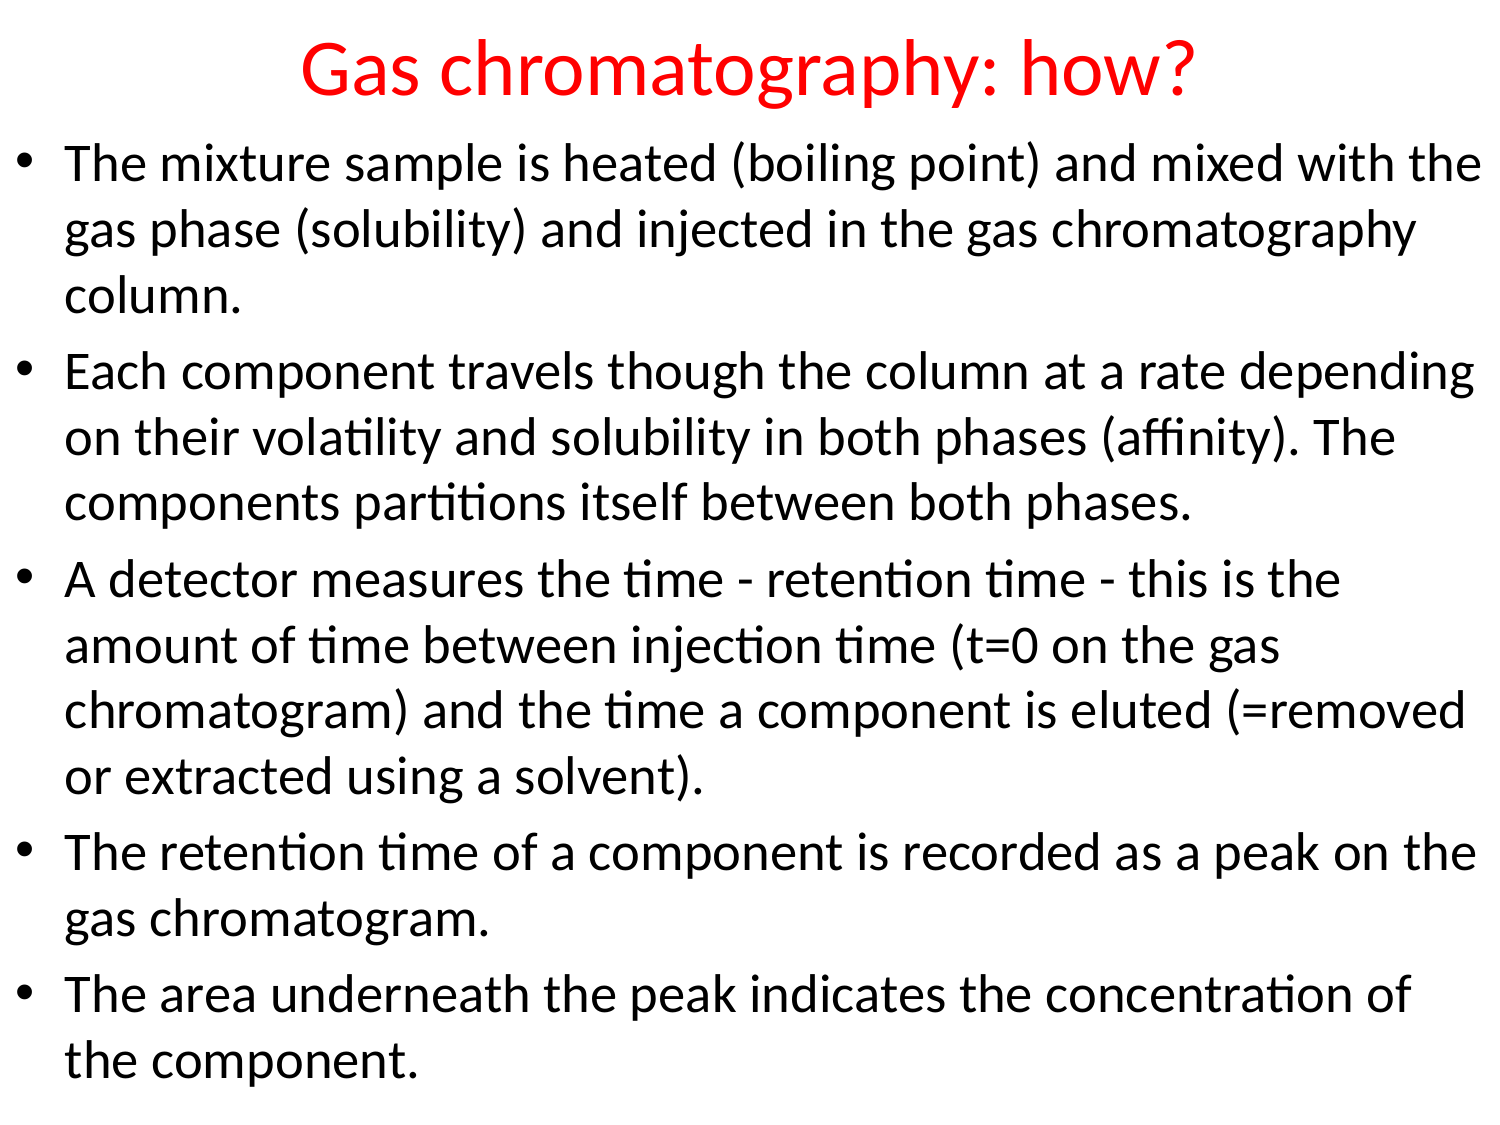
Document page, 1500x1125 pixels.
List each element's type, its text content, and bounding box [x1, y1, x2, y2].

title Gas chromatography: how? [75, 7, 1425, 119]
list The mixture sample is heated (boiling point) and mixed with the gas phase (solubility) and injected in the gas chromatography column. Each component travels though the column at a rate depending on their volatility and solubility in both phases (affinity). The components partitions itself between both phases. A detector measures the time - retention time - this is the amount of time between injection time (t=0 on the gas chromatogram) and the time a component is eluted (=removed or extracted using a solvent). The retention time of a component is recorded as a peak on the gas chromatogram. The area underneath the peak indicates the concentration of the component. [0, 119, 1500, 1125]
